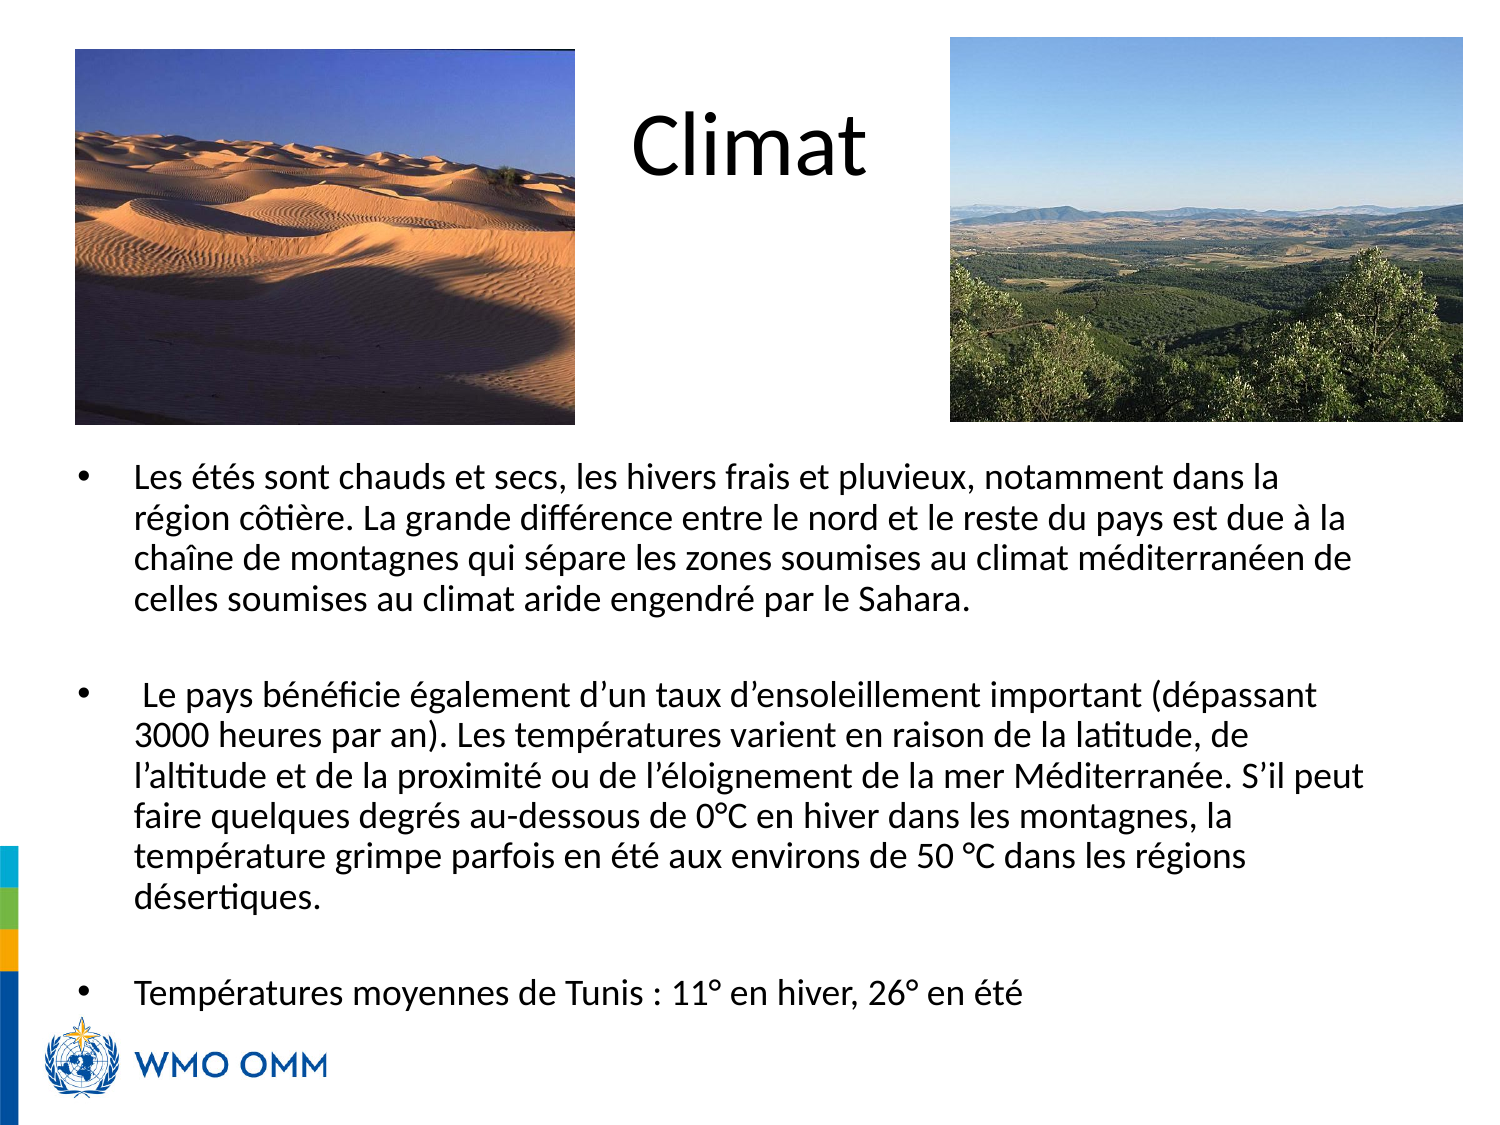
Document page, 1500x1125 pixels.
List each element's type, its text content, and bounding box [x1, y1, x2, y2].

picture [74, 49, 576, 426]
title Climat [75, 45, 944, 233]
list Les étés sont chauds et secs, les hivers frais et pluvieux, notamment dans la région côtière. La grande différence entre le nord et le reste du pays est due à la chaîne de montagnes qui sépare les zones soumises au climat méditerranéen de celles soumises au climat aride engendré par le Sahara. Le pays bénéficie également d’un taux d’ensoleillement important (dépassant 3000 heures par an). Les températures varient en raison de la latitude, de l’altitude et de la proximité ou de l’éloignement de la mer Méditerranée. S’il peut faire quelques degrés au-dessous de 0°C en hiver dans les montagnes, la température grimpe parfois en été aux environs de 50 °C dans les régions désertiques. Températures moyennes de Tunis : 11° en hiver, 26° en été [62, 450, 1388, 1088]
picture [949, 37, 1463, 423]
picture [0, 845, 327, 1125]
